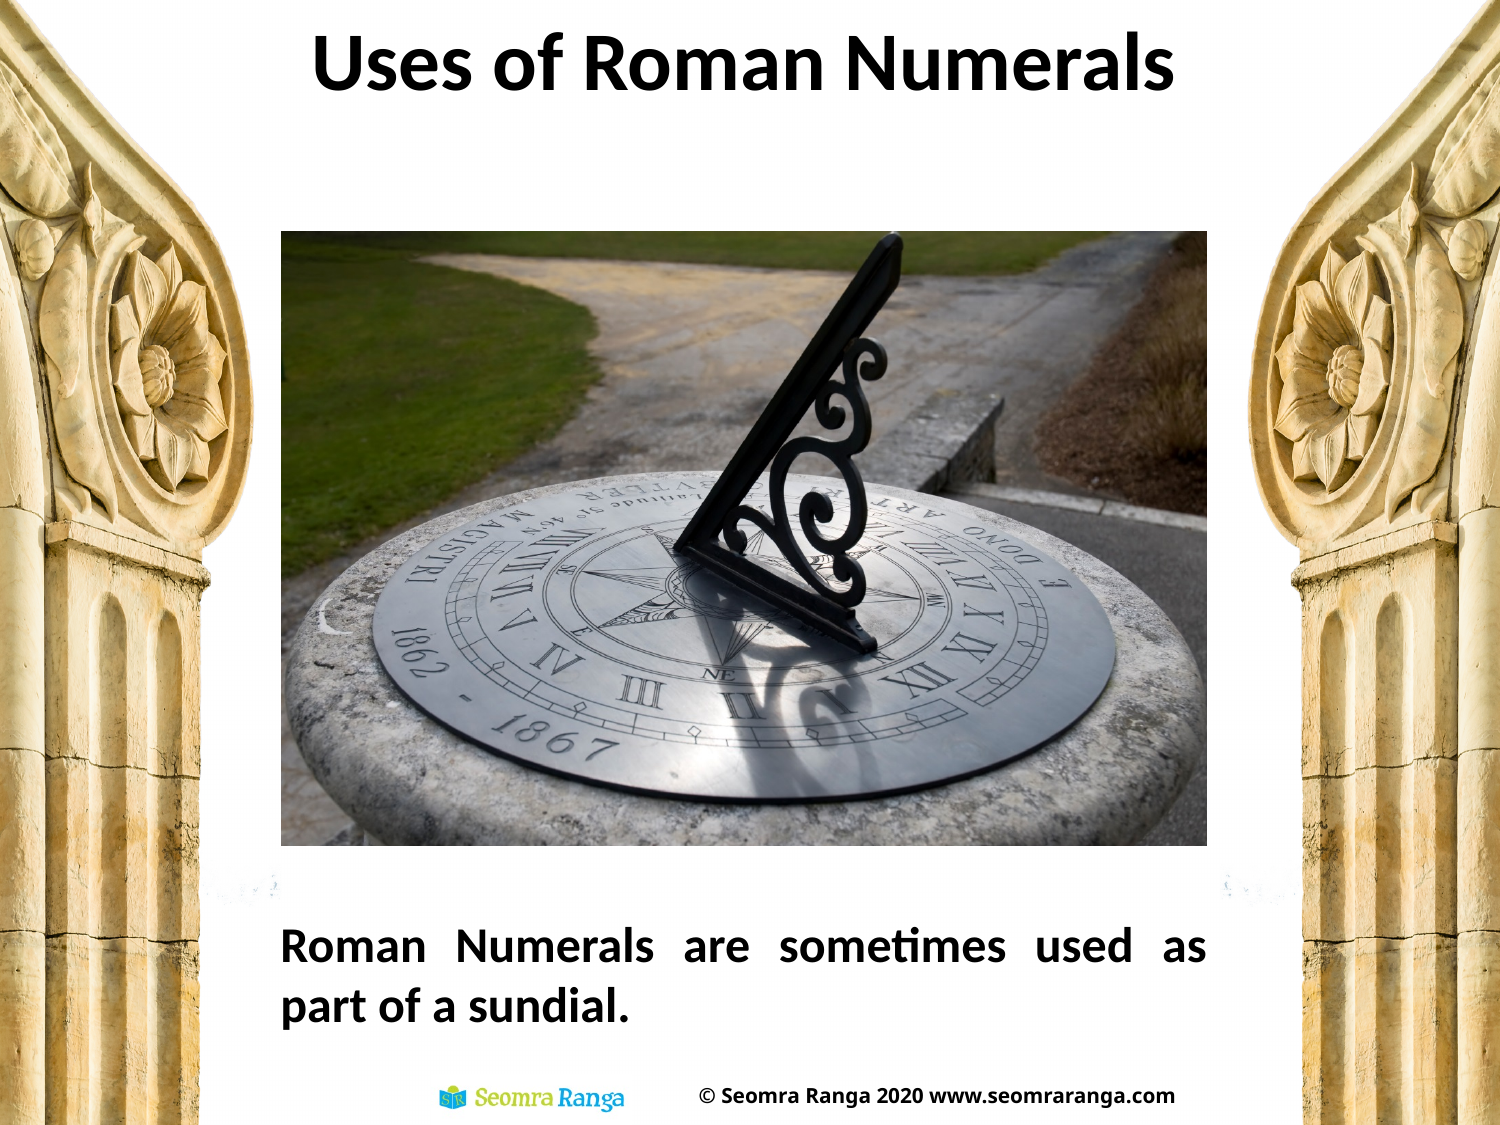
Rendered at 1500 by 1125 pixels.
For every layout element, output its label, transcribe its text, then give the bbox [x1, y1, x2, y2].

text_box Uses of Roman Numerals [171, 0, 1317, 115]
text_box Roman Numerals are sometimes used as part of a sundial. [265, 905, 1223, 1040]
picture [0, 0, 1500, 1125]
text_box © Seomra Ranga 2020 www.seomraranga.com [659, 1074, 1215, 1115]
